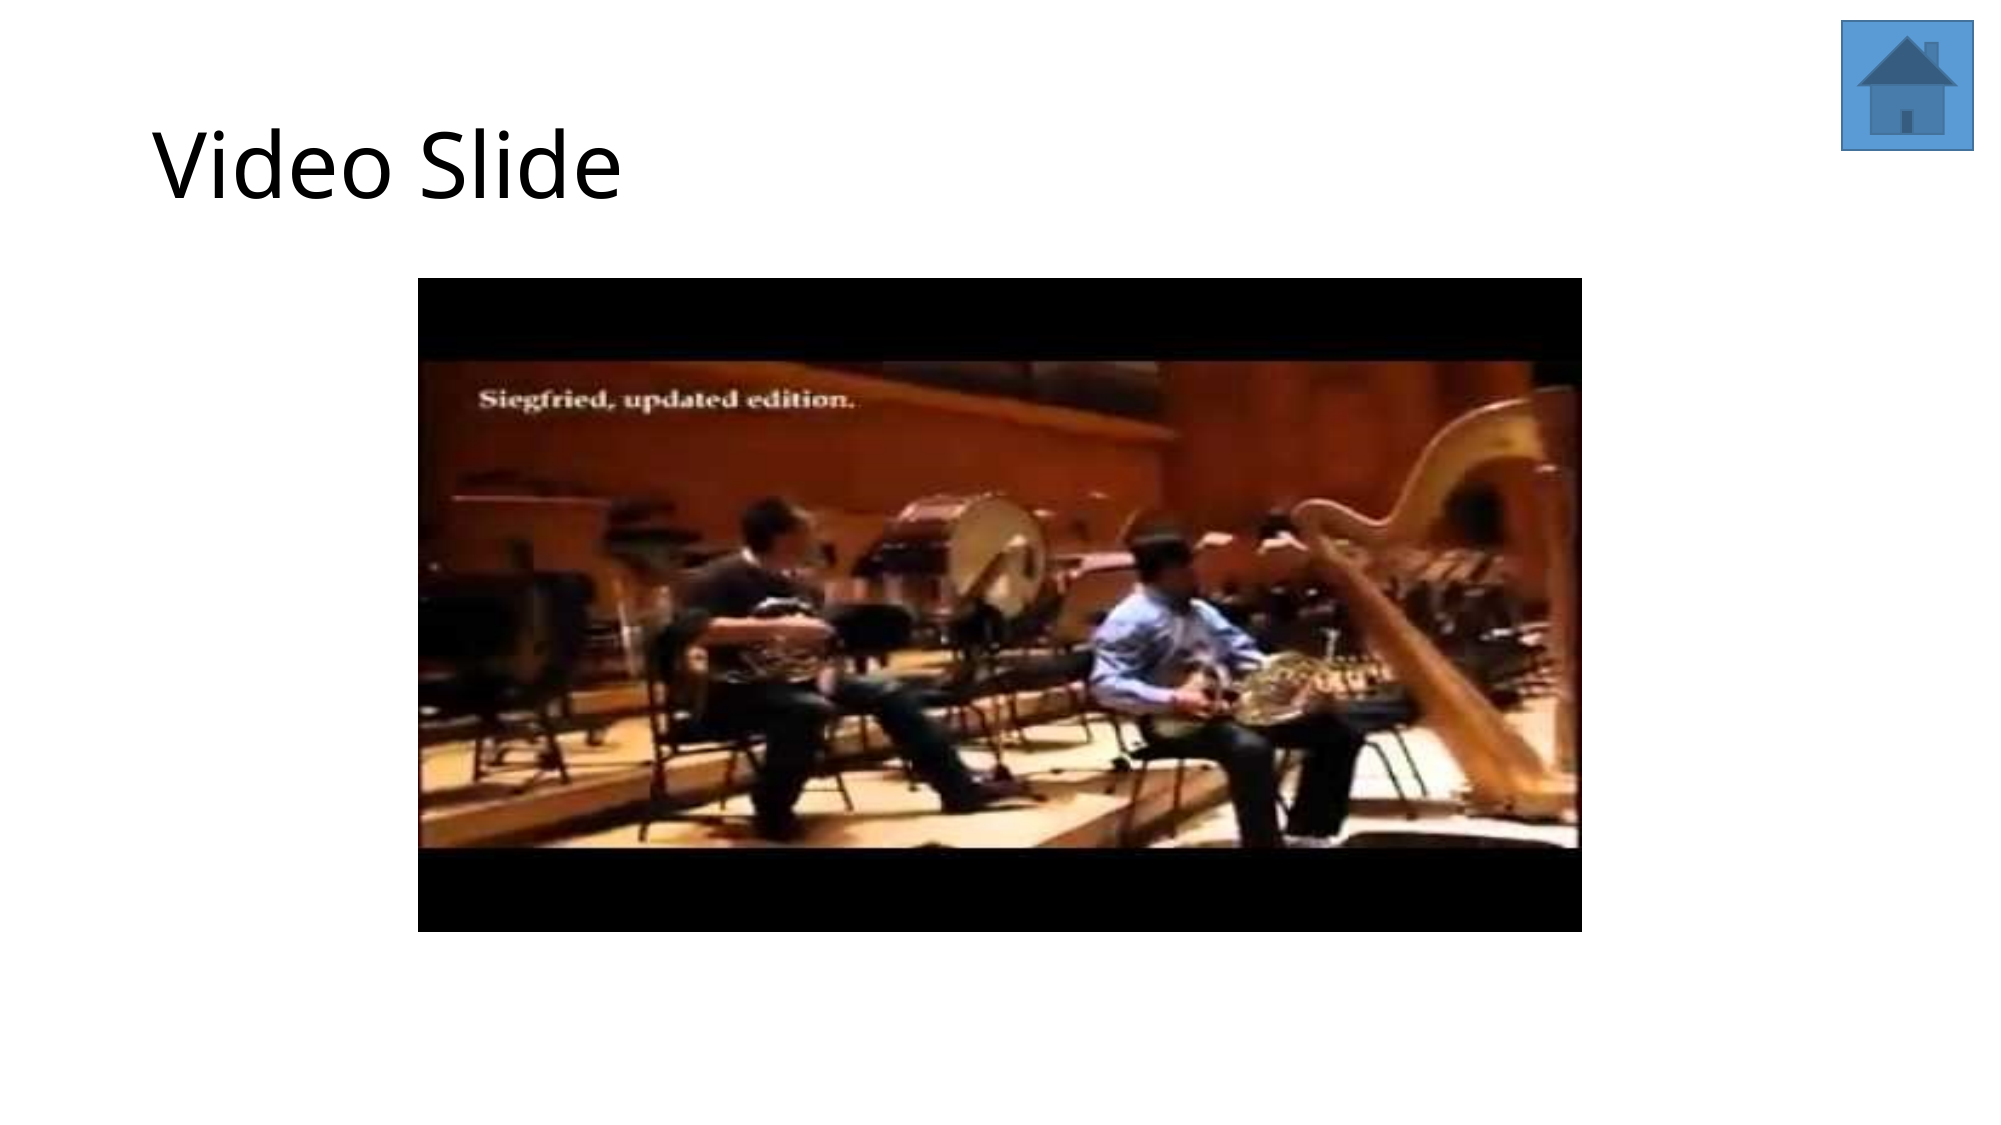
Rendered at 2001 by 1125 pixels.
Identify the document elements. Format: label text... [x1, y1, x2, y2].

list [417, 277, 1583, 933]
text_box [1841, 20, 1974, 151]
title Video Slide [137, 59, 1863, 278]
